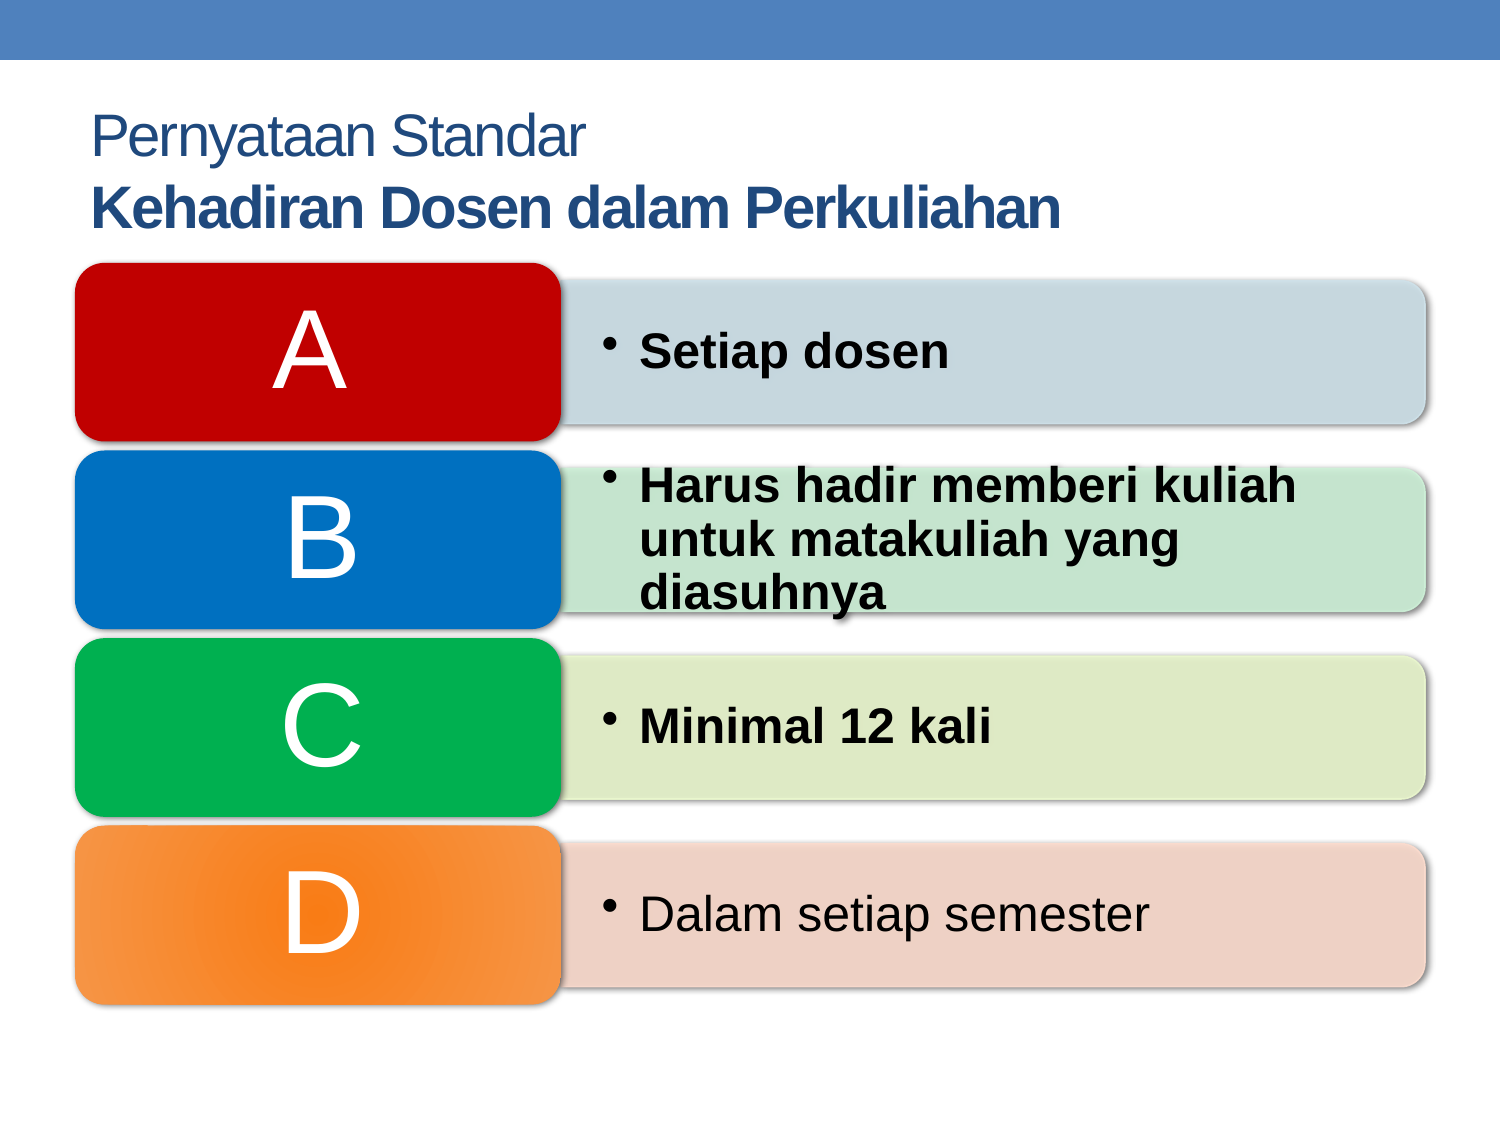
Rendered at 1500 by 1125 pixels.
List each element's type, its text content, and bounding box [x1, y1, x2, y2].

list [74, 262, 1426, 1006]
title Pernyataan Standar Kehadiran Dosen dalam Perkuliahan [75, 87, 1425, 250]
